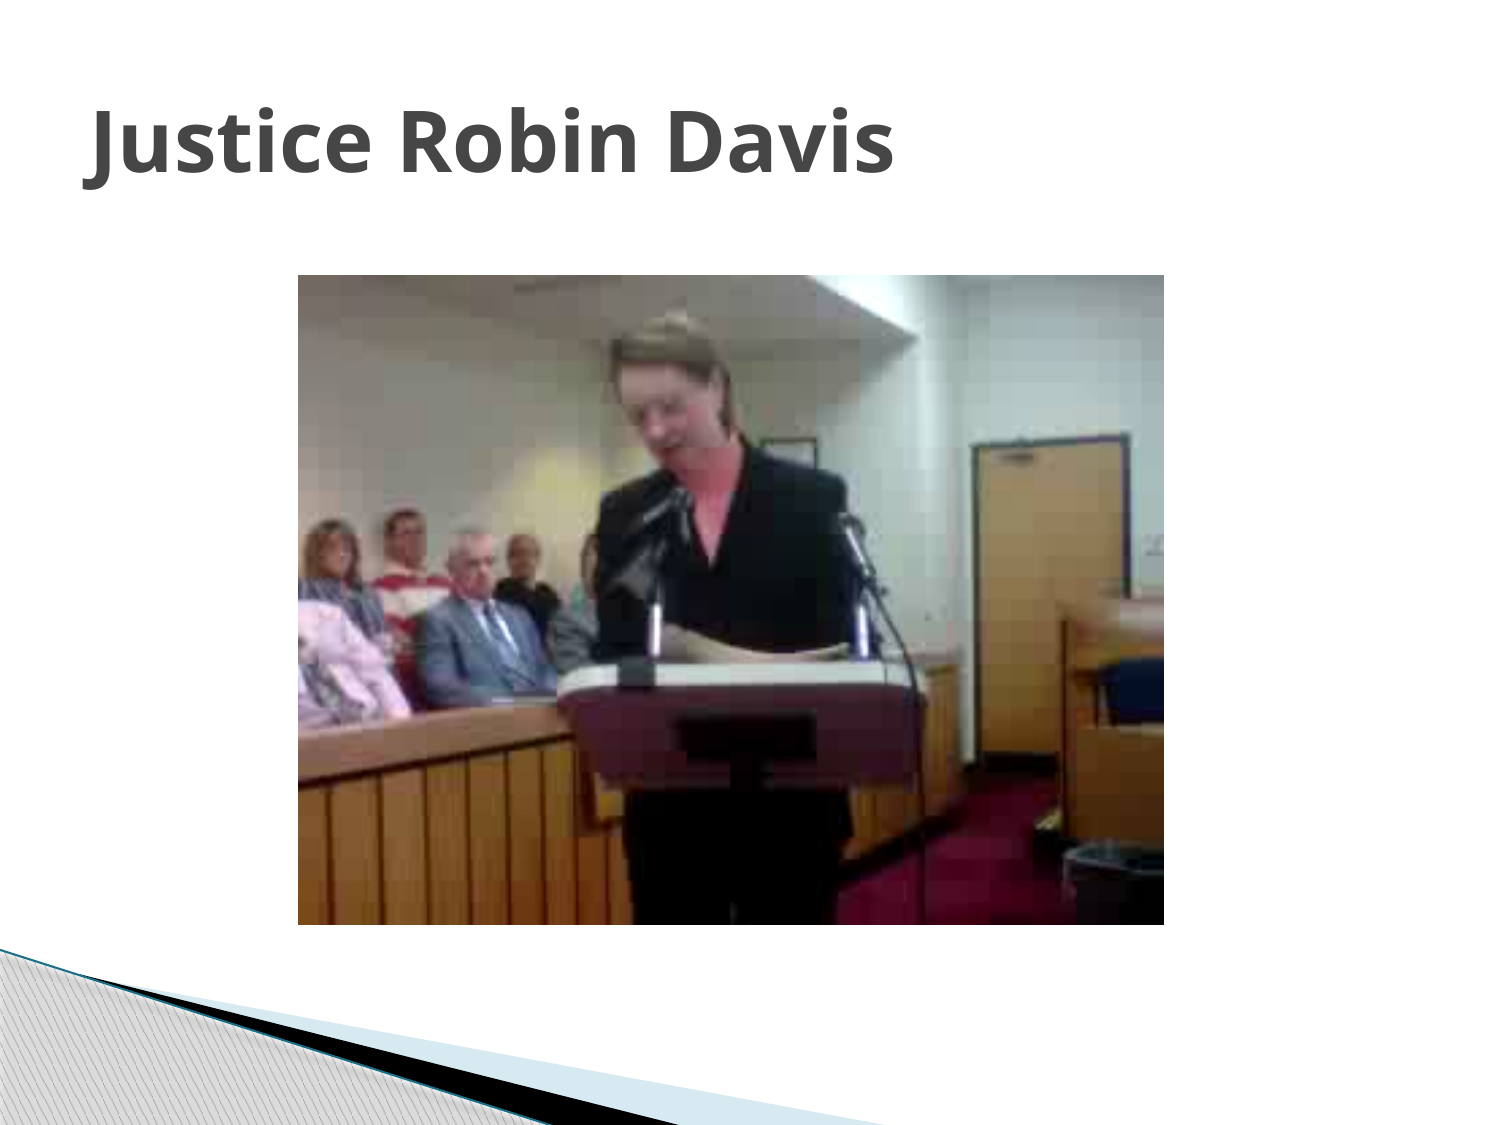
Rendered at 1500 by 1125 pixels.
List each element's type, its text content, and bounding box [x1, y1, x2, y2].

title Justice Robin Davis [75, 45, 1425, 233]
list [297, 274, 1165, 926]
